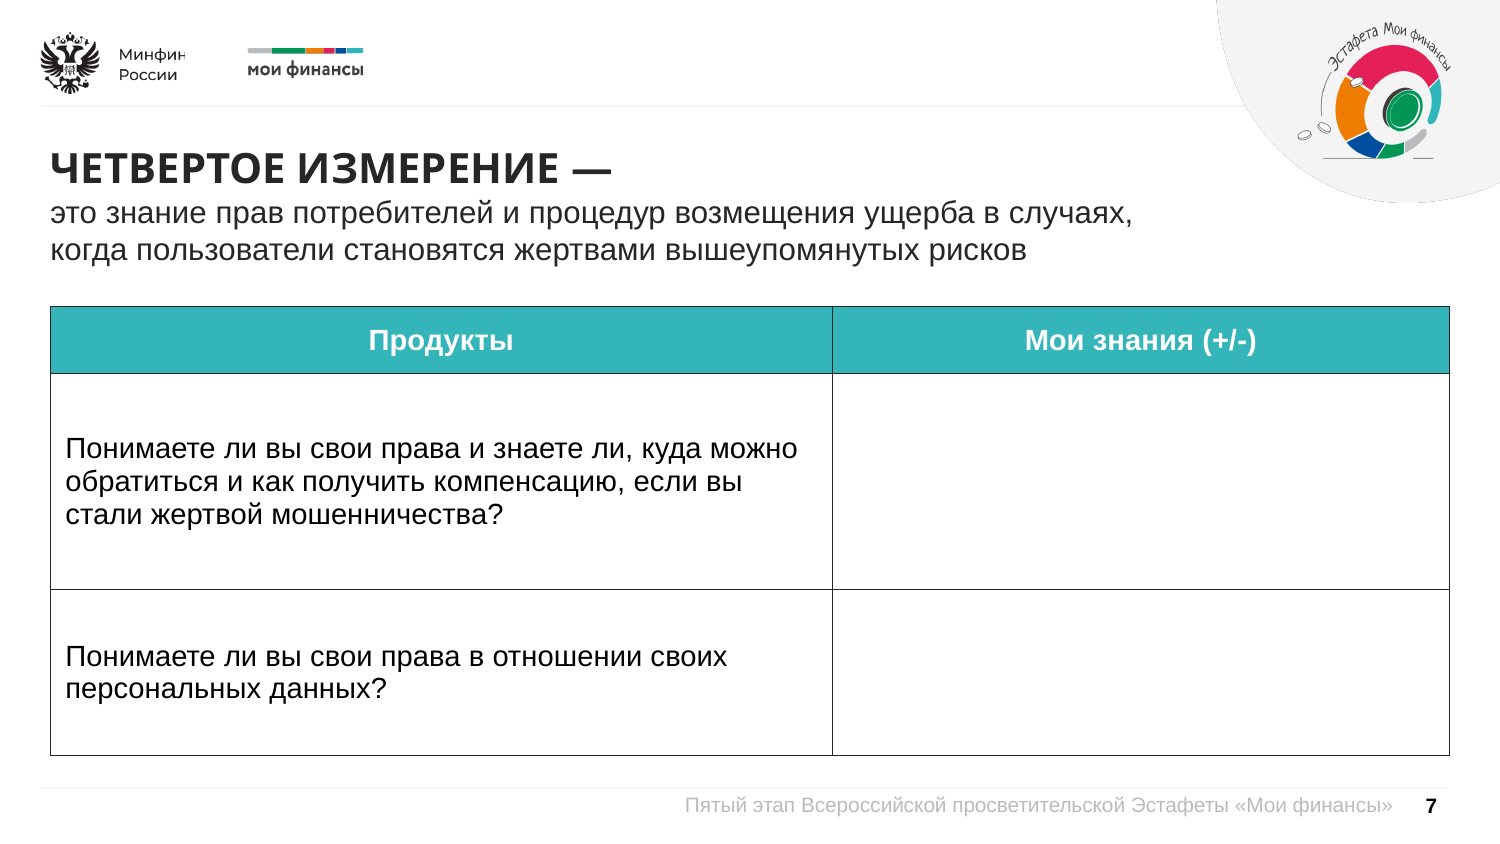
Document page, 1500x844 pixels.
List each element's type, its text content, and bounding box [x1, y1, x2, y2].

table_cell [833, 374, 1449, 589]
table_header Продукты [51, 307, 832, 373]
table_header Мои знания (+/-) [833, 307, 1449, 373]
text_box ЧЕТВЕРТОЕ ИЗМЕРЕНИЕ — это знание прав потребителей и процедур возмещения ущерба в случаях, когда пользователи становятся жертвами вышеупомянутых рисков [50, 142, 1189, 226]
picture [1216, 0, 1500, 203]
table_cell [833, 590, 1449, 755]
table_cell Понимаете ли вы свои права и знаете ли, куда можно обратиться и как получить компенсацию, если вы стали жертвой мошенничества? [51, 374, 832, 589]
slide_number 7 [1416, 783, 1447, 827]
table_cell Понимаете ли вы свои права в отношении своих персональных данных? [51, 590, 832, 755]
